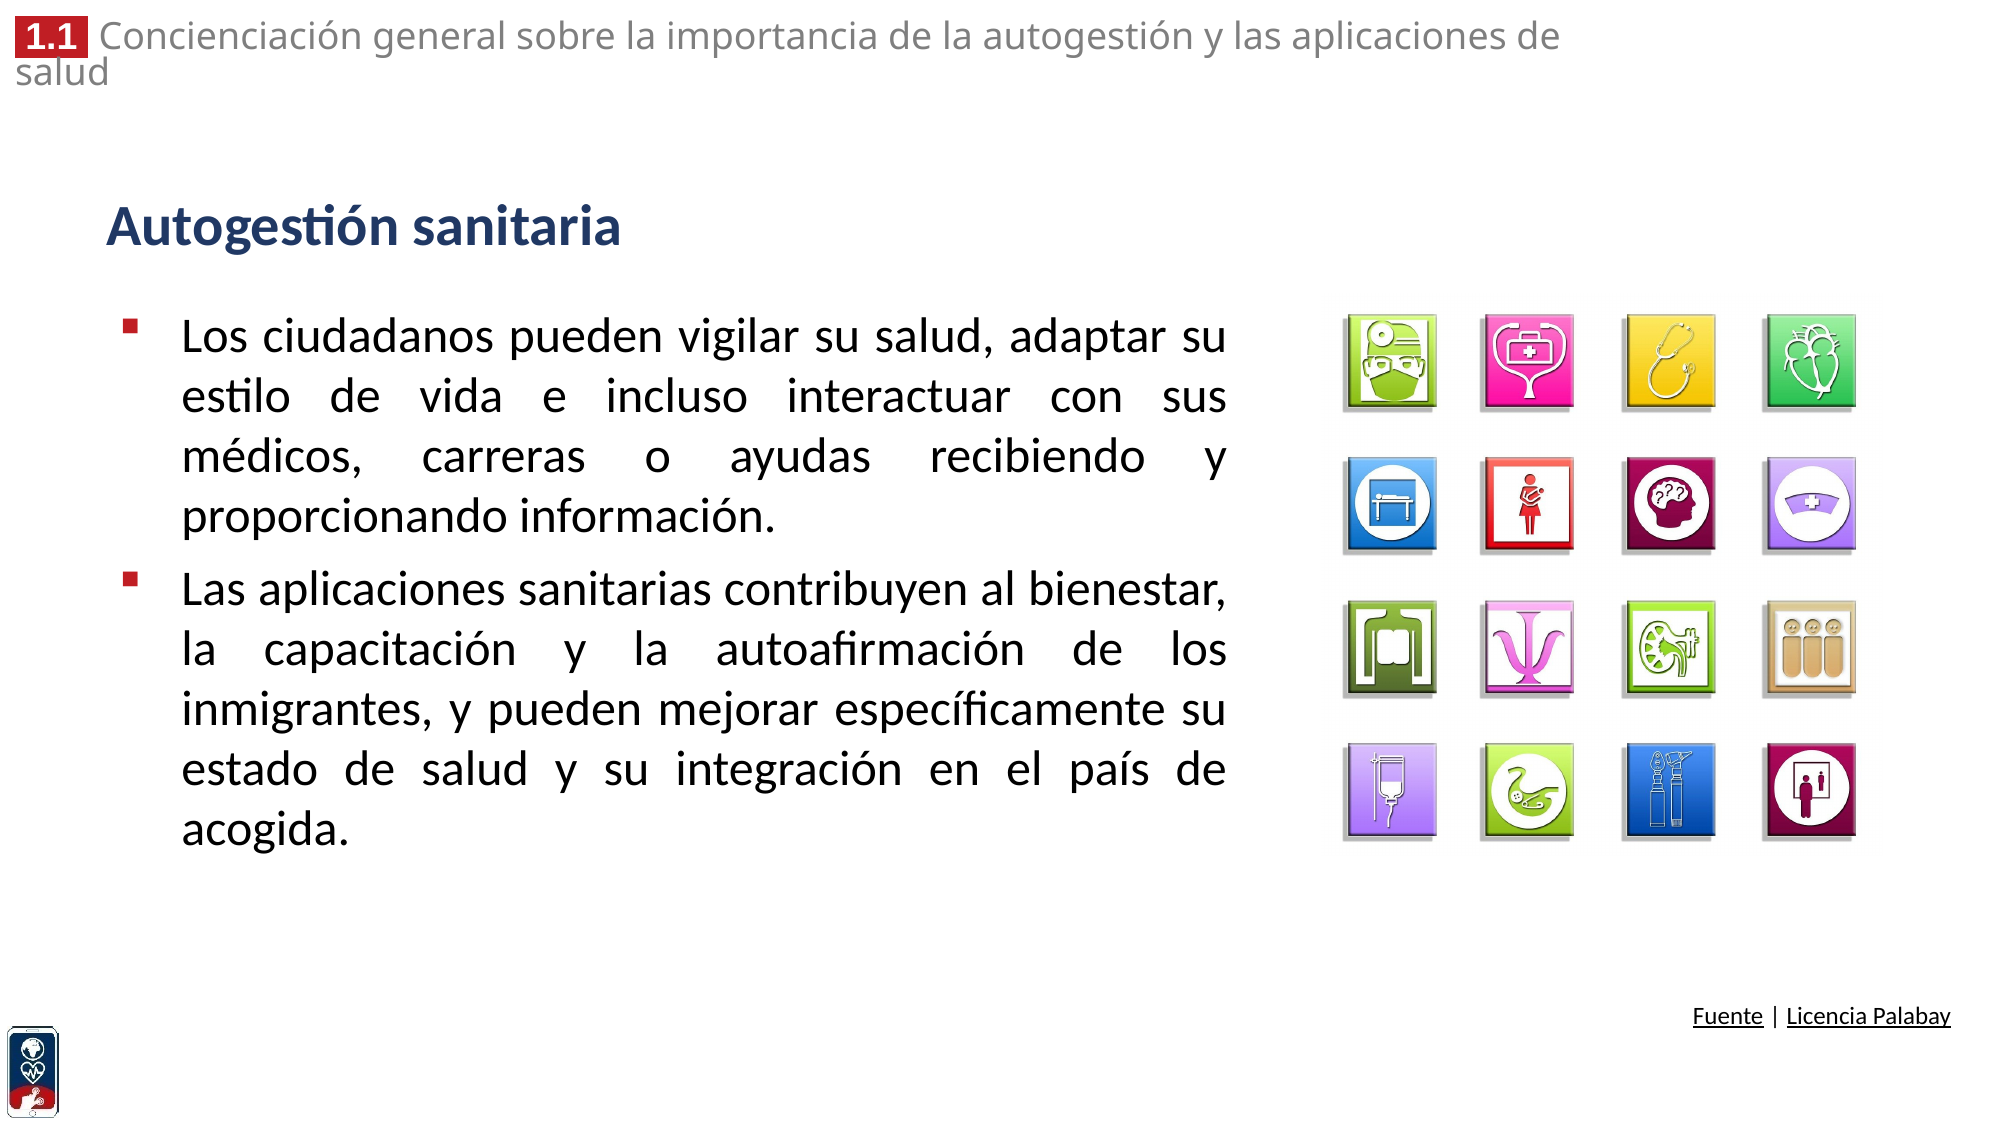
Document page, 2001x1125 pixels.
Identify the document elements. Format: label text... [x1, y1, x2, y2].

list Los ciudadanos pueden vigilar su salud, adaptar su estilo de vida e incluso interactuar con sus médicos, carreras o ayudas recibiendo y proporcionando información. Las aplicaciones sanitarias contribuyen al bienestar, la capacitación y la autoafirmación de los inmigrantes, y pueden mejorar específicamente su estado de salud y su integración en el país de acogida. [91, 295, 1243, 1094]
picture [7, 1026, 59, 1118]
picture [1320, 293, 1884, 856]
title Autogestión sanitaria [91, 177, 1906, 277]
text_box Fuente | Licencia Palabay [527, 991, 1967, 1037]
